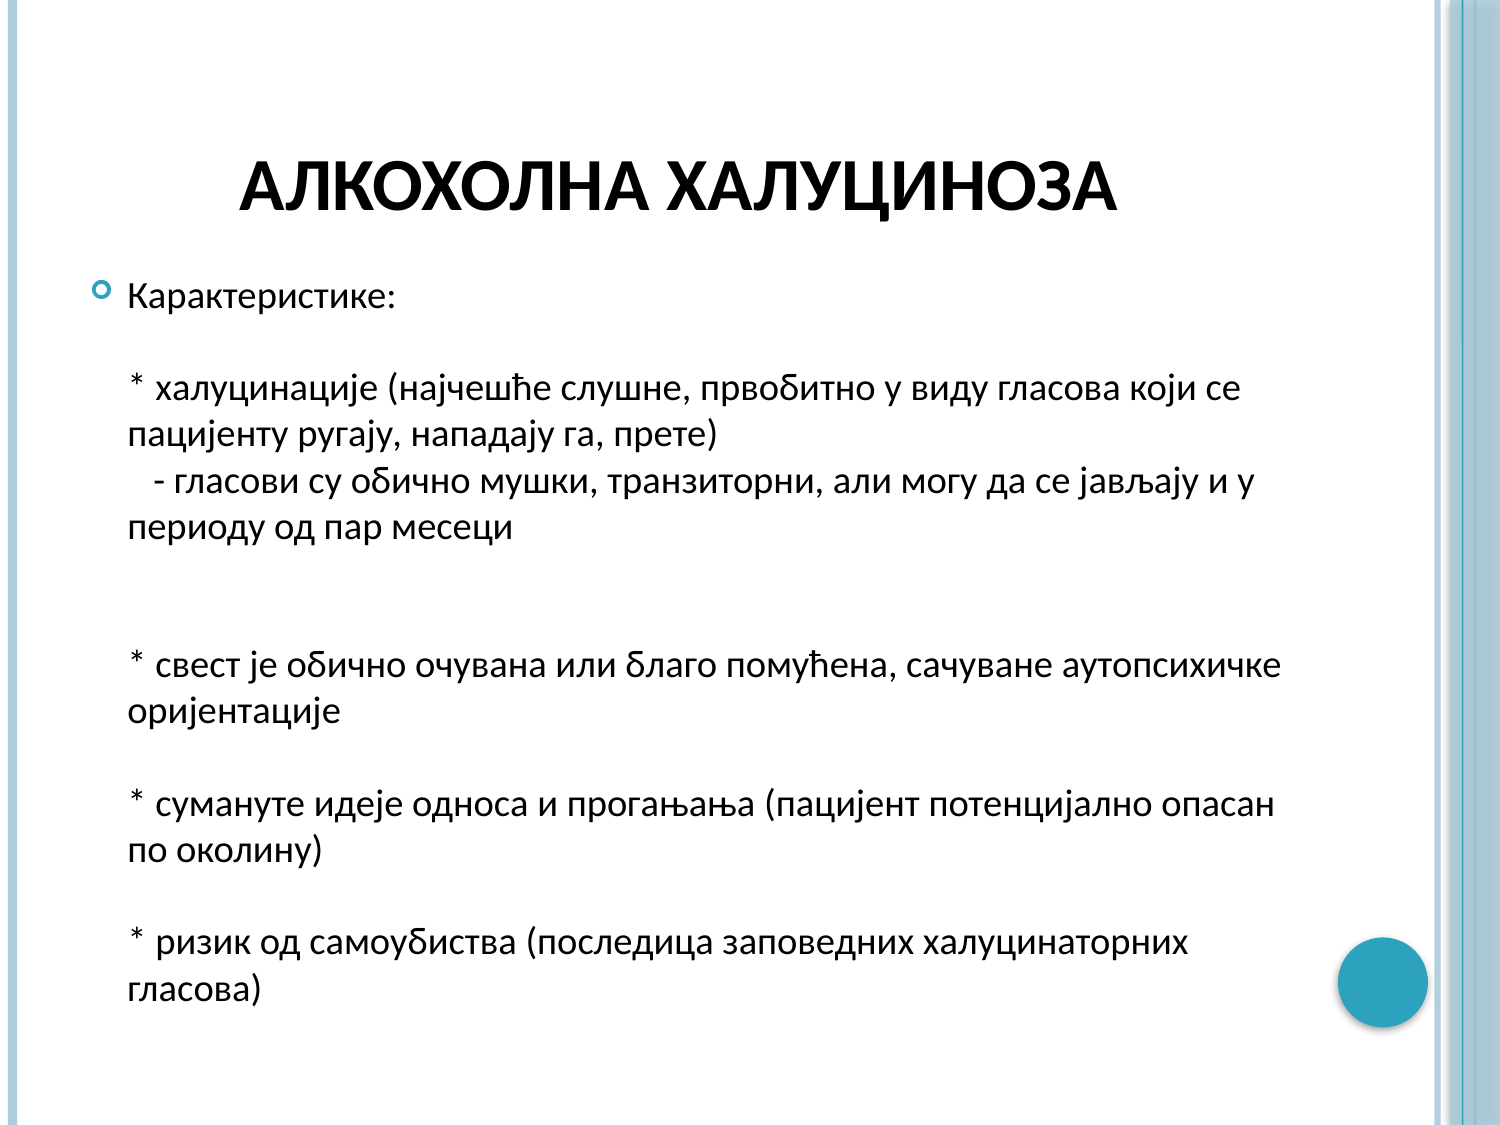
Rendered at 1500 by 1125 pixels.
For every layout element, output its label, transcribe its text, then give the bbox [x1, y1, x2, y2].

list Карактеристике: * халуцинације (најчешће слушне, првобитно у виду гласова који се пацијенту ругају, нападају га, прете) - гласови су обично мушки, транзиторни, али могу да се јављају и у периоду од пар месеци * свест је обично очувана или благо помућена, сачуване аутопсихичке оријентације * сумануте идеје односа и прогањања (пацијент потенцијално опасан по околину) * ризик од самоубиства (последица заповедних халуцинаторних гласова) [75, 262, 1300, 1062]
title Алкохолна халуциноза [75, 45, 1300, 233]
